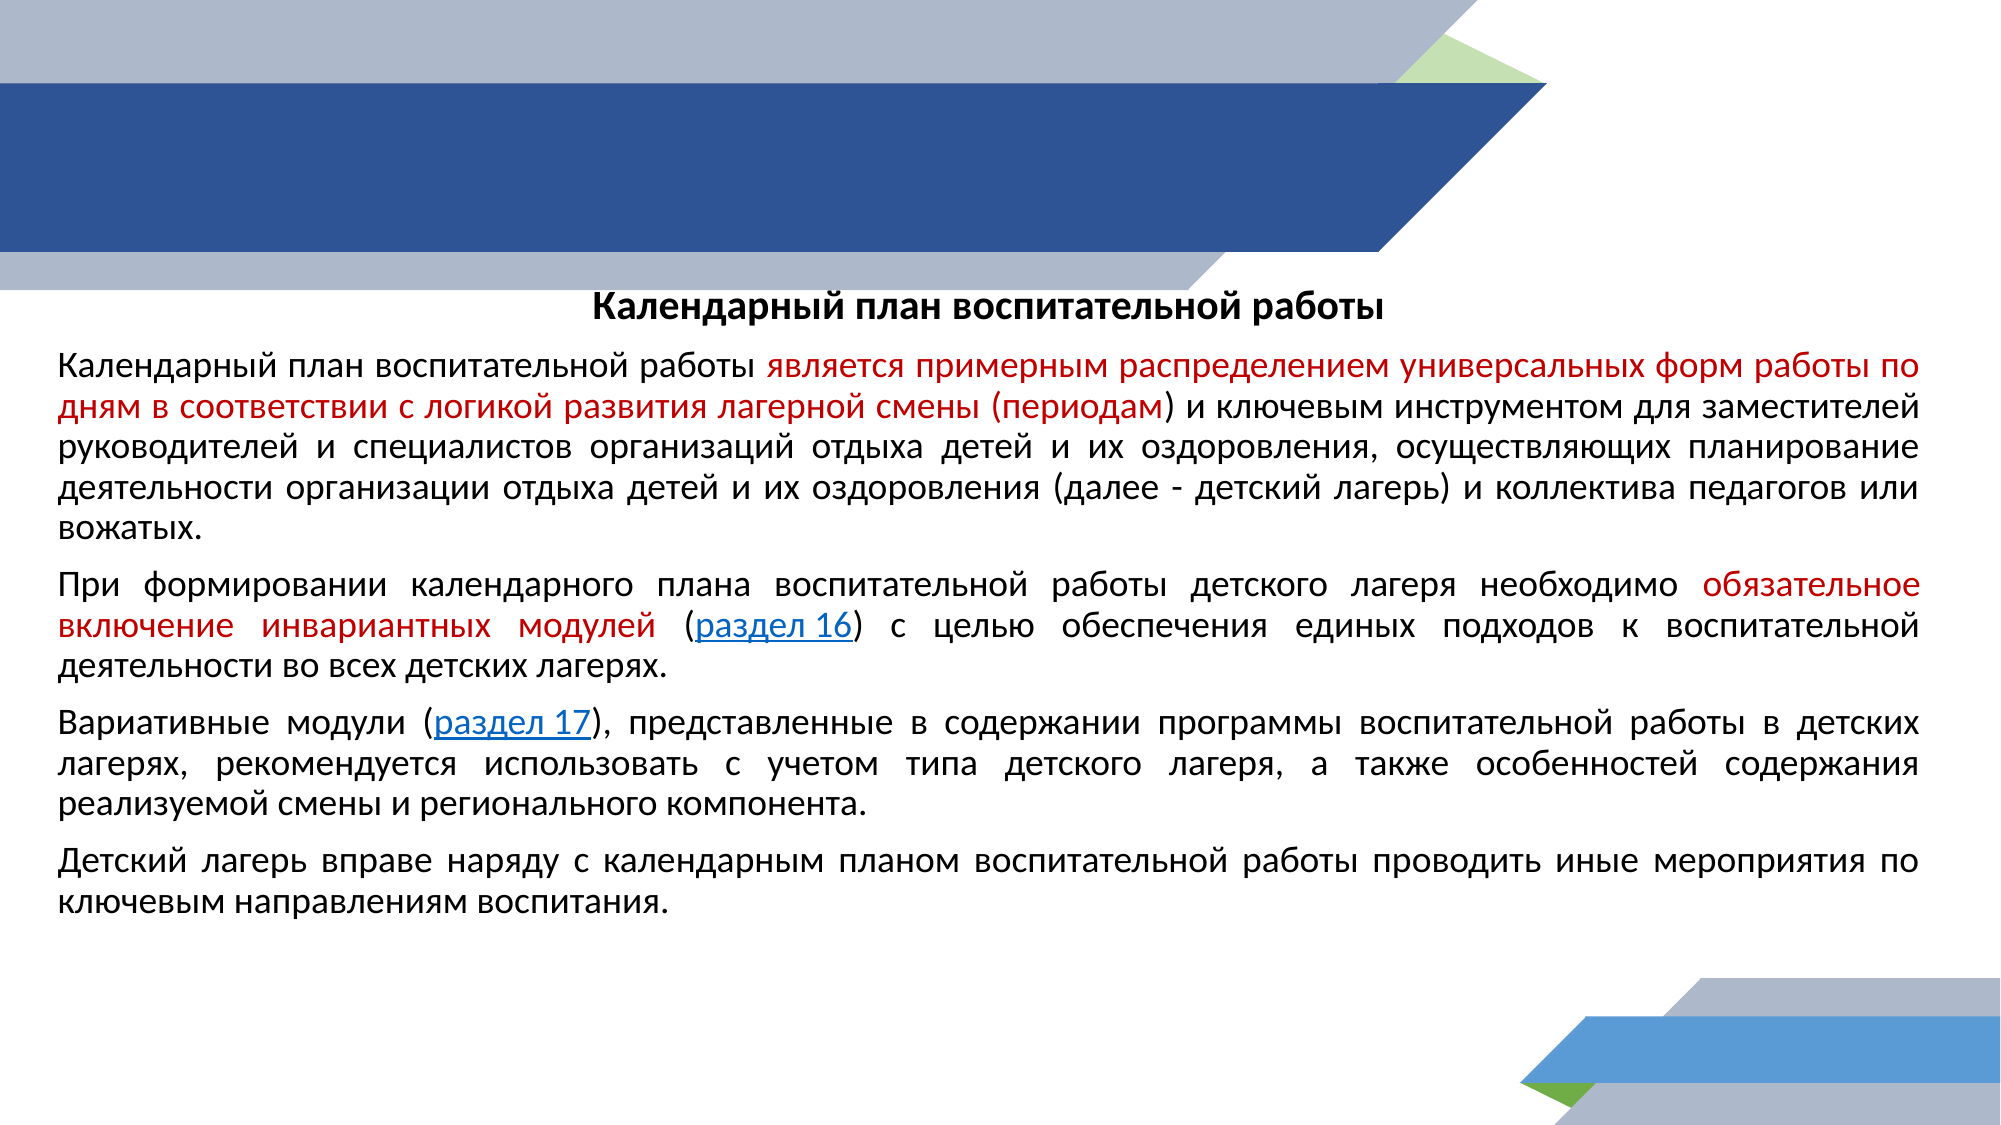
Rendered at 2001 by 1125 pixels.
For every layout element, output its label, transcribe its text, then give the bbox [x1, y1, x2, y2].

list Календарный план воспитательной работы Календарный план воспитательной работы является примерным распределением универсальных форм работы по дням в соответствии с логикой развития лагерной смены (периодам) и ключевым инструментом для заместителей руководителей и специалистов организаций отдыха детей и их оздоровления, осуществляющих планирование деятельности организации отдыха детей и их оздоровления (далее - детский лагерь) и коллектива педагогов или вожатых. При формировании календарного плана воспитательной работы детского лагеря необходимо обязательное включение инвариантных модулей (раздел 16) с целью обеспечения единых подходов к воспитательной деятельности во всех детских лагерях. Вариативные модули (раздел 17), представленные в содержании программы воспитательной работы в детских лагерях, рекомендуется использовать с учетом типа детского лагеря, а также особенностей содержания реализуемой смены и регионального компонента. Детский лагерь вправе наряду с календарным планом воспитательной работы проводить иные мероприятия по ключевым направлениям воспитания. [20, 149, 1936, 1125]
